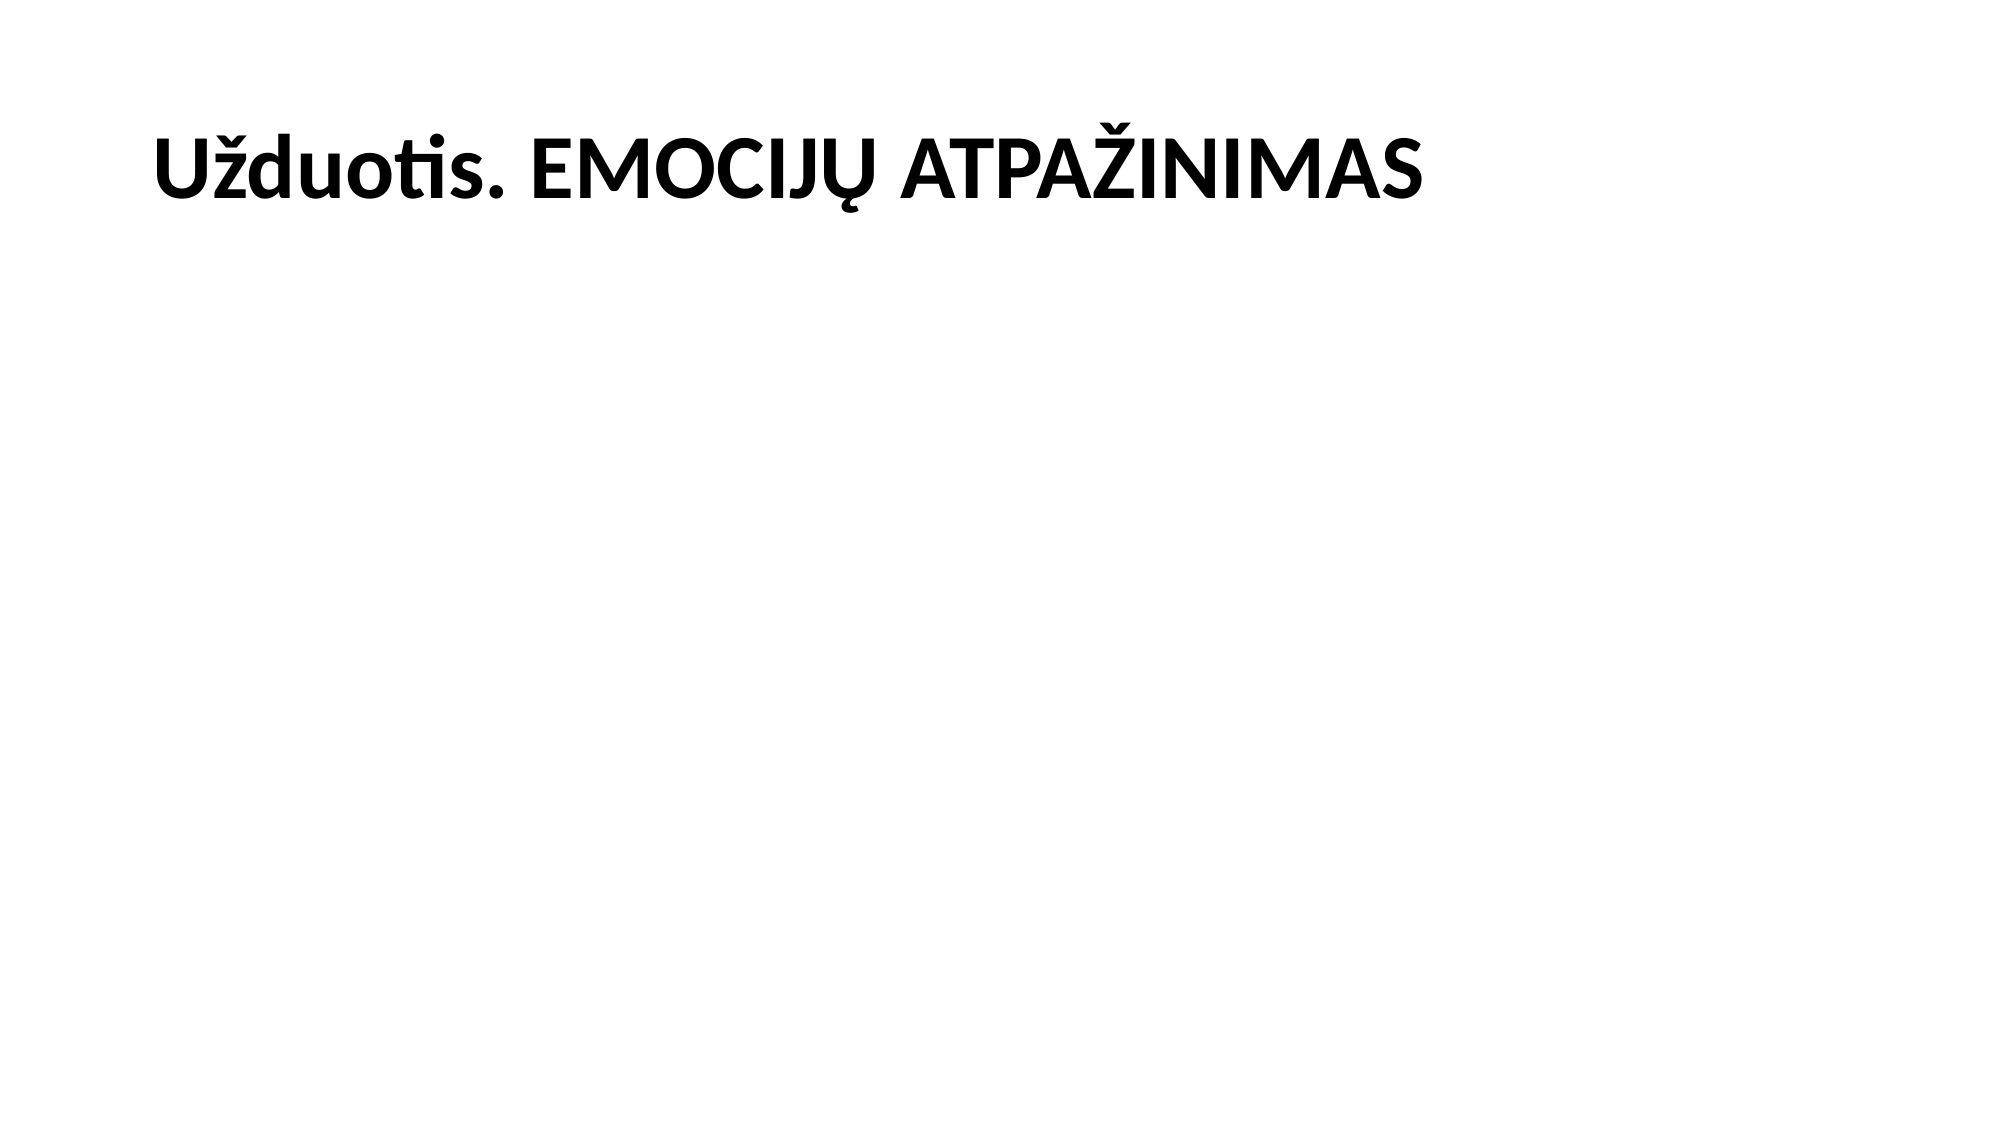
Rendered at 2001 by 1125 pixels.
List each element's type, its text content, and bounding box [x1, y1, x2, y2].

title Užduotis. EMOCIJŲ ATPAŽINIMAS [137, 59, 1863, 278]
